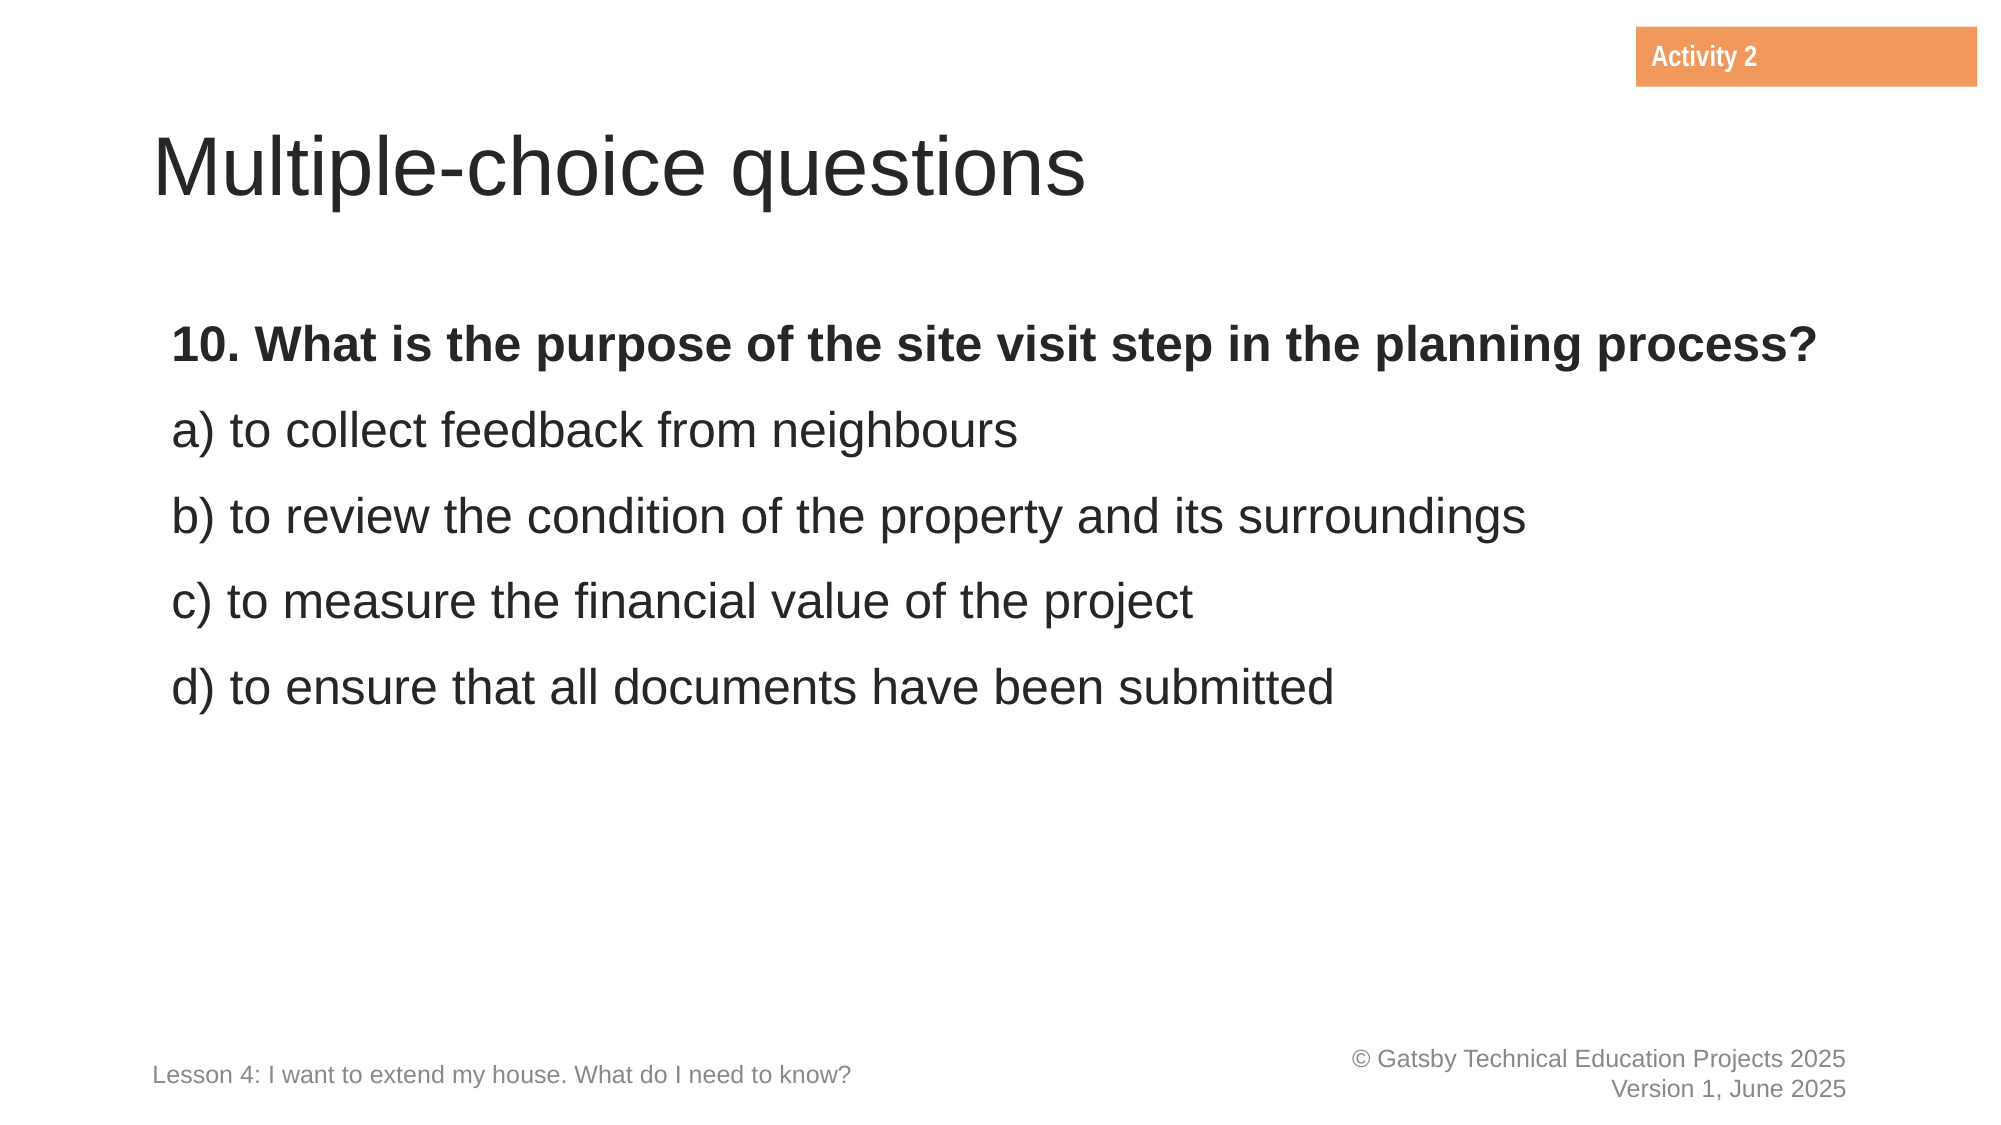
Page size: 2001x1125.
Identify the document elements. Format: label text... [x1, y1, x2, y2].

title Multiple-choice questions [137, 59, 1863, 278]
list 10. What is the purpose of the site visit step in the planning process? a) to collect feedback from neighbours b) to review the condition of the property and its surroundings c) to measure the financial value of the project d) to ensure that all documents have been submitted [137, 299, 1878, 1014]
list Lesson 4: I want to extend my house. What do I need to know? [137, 1042, 944, 1103]
list Activity 2 [1636, 26, 1978, 87]
